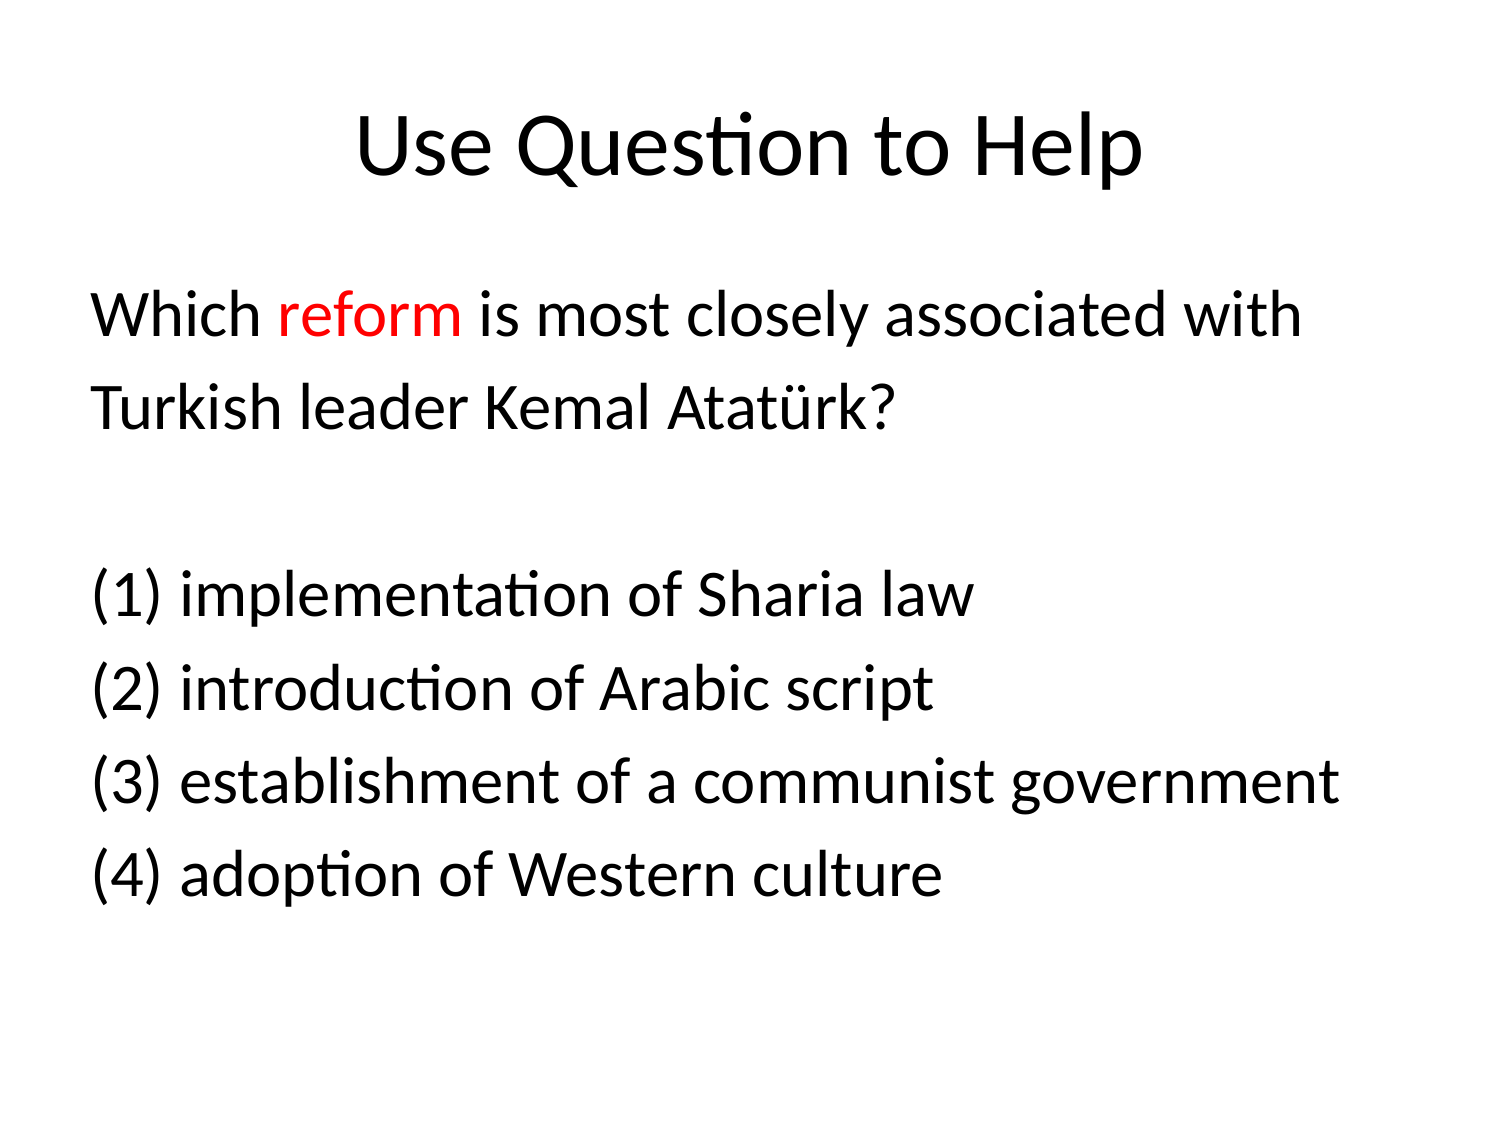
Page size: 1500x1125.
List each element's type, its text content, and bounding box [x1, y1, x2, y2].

title Use Question to Help [75, 45, 1425, 233]
list Which reform is most closely associated with Turkish leader Kemal Atatürk? (1) implementation of Sharia law (2) introduction of Arabic script (3) establishment of a communist government (4) adoption of Western culture [75, 262, 1425, 1005]
